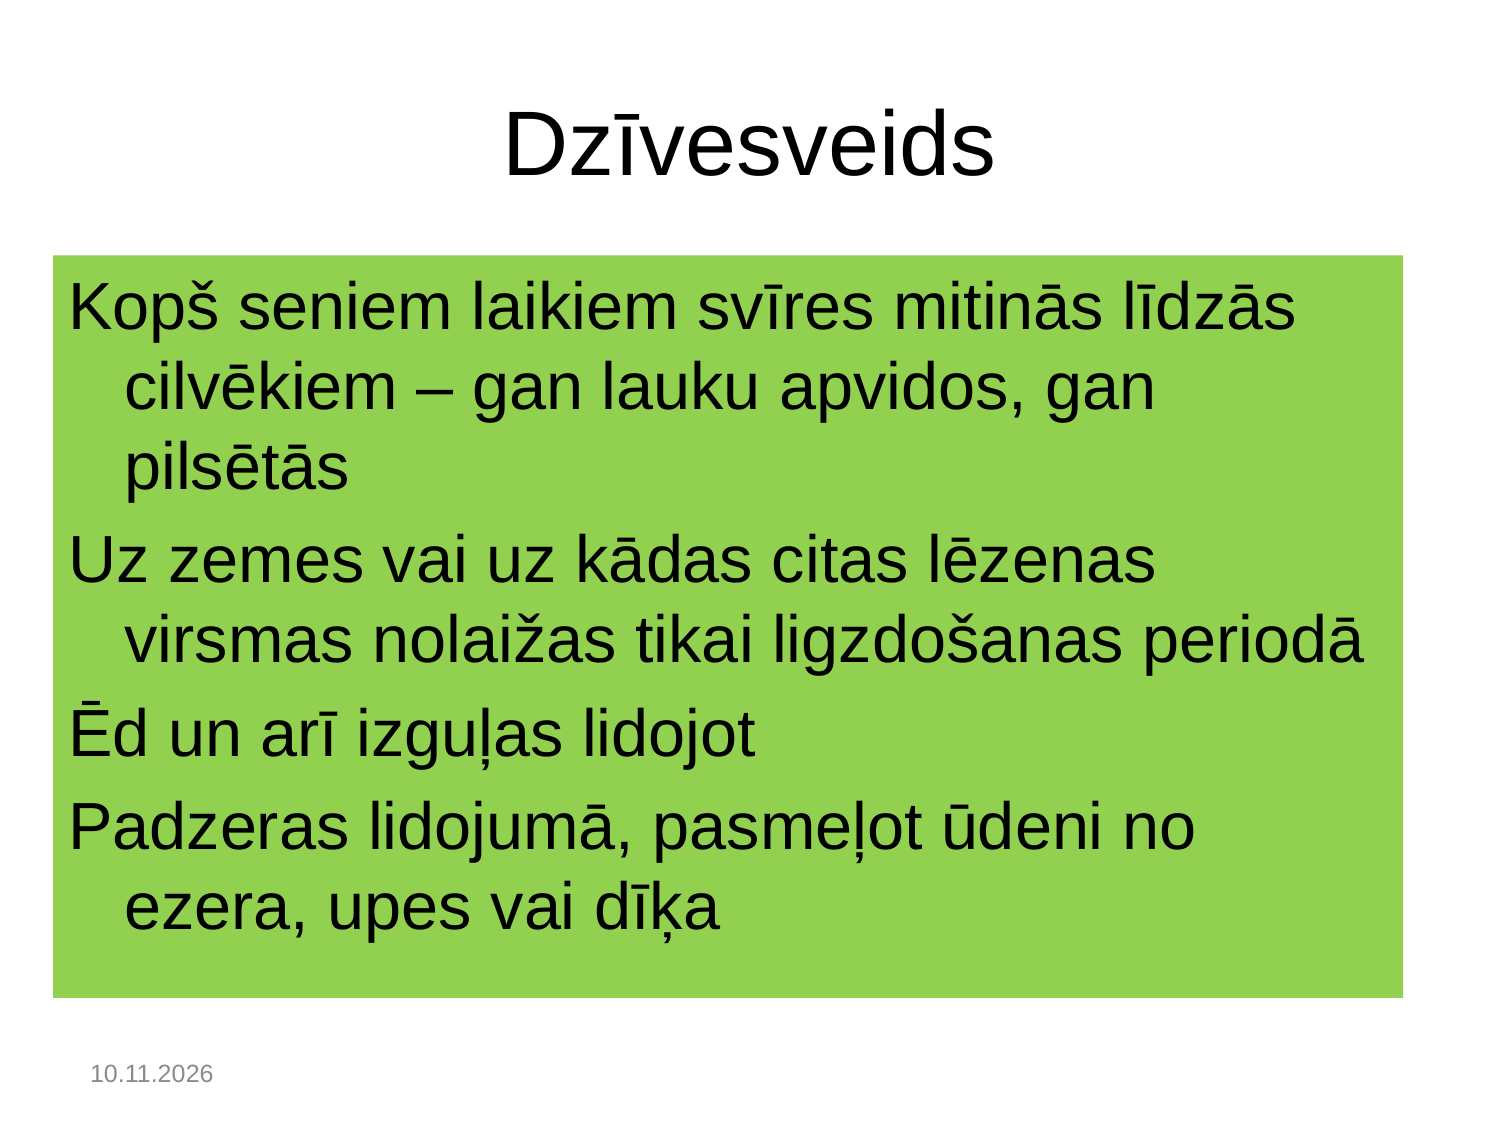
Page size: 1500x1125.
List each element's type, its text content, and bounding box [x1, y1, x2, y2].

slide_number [75, 1042, 425, 1103]
title Dzīvesveids [74, 44, 1426, 233]
list Kopš seniem laikiem svīres mitinās līdzās cilvēkiem – gan lauku apvidos, gan pilsētās Uz zemes vai uz kādas citas lēzenas virsmas nolaižas tikai ligzdošanas periodā Ēd un arī izguļas lidojot Padzeras lidojumā, pasmeļot ūdeni no ezera, upes vai dīķa [52, 255, 1404, 999]
